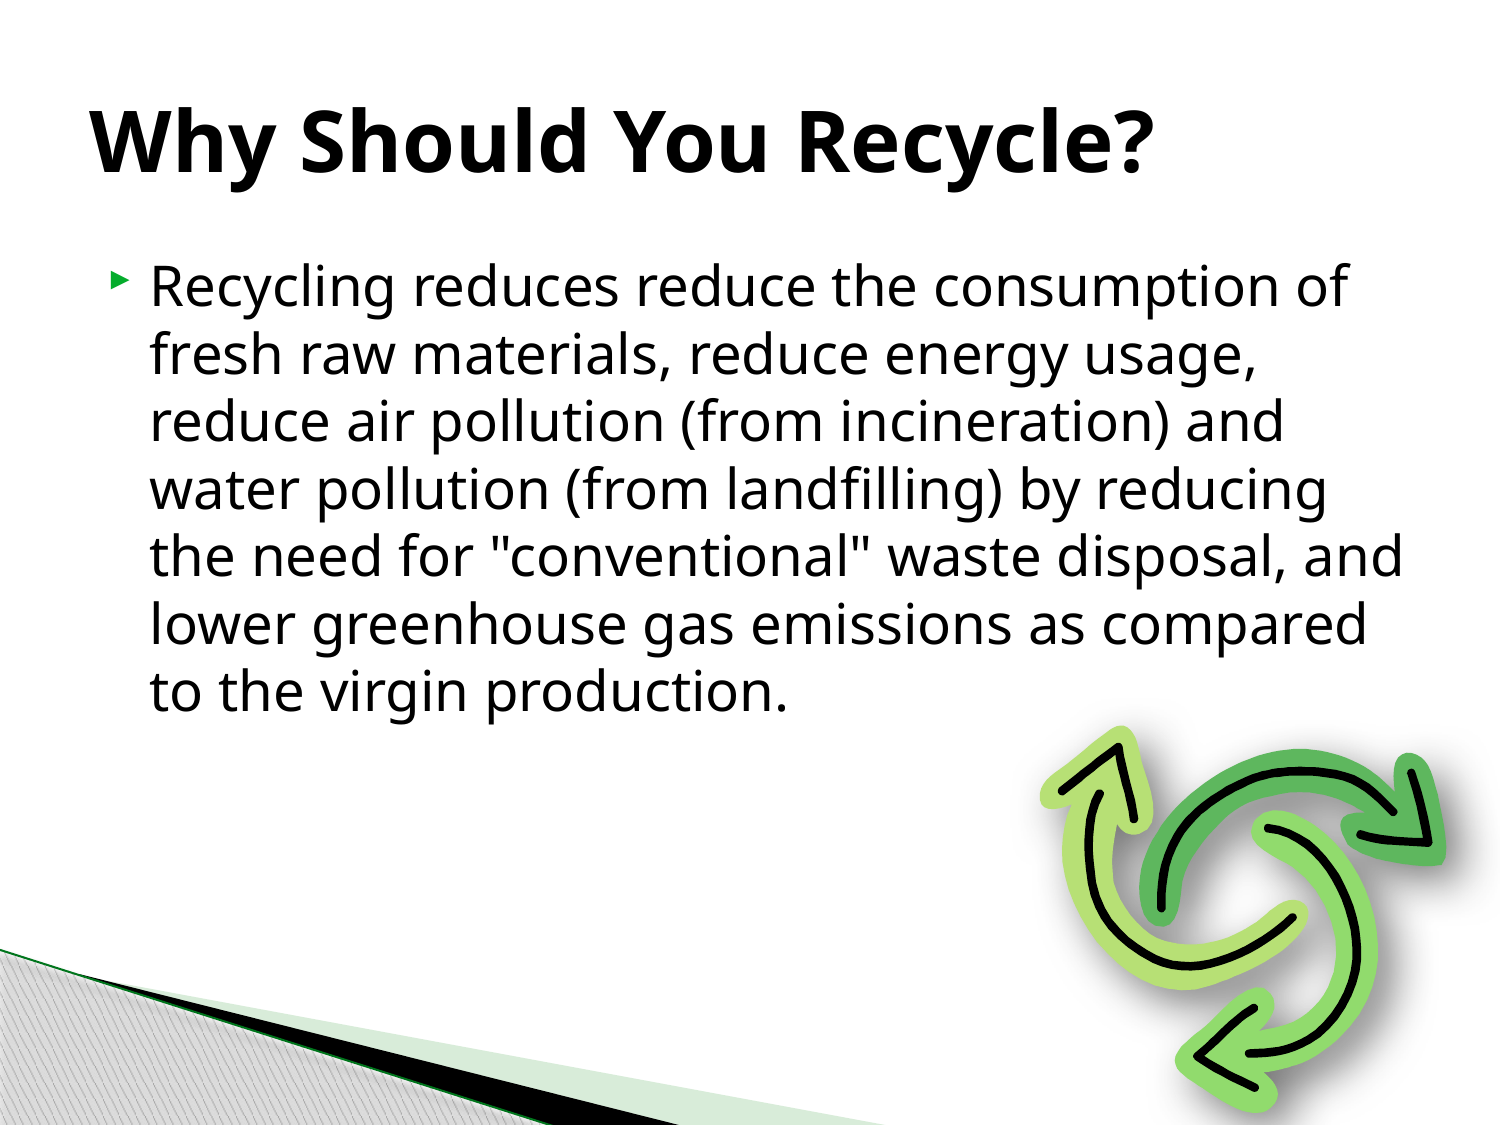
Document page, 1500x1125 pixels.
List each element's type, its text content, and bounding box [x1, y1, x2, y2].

list Recycling reduces reduce the consumption of fresh raw materials, reduce energy usage, reduce air pollution (from incineration) and water pollution (from landfilling) by reducing the need for "conventional" waste disposal, and lower greenhouse gas emissions as compared to the virgin production. [75, 243, 1425, 986]
title Why Should You Recycle? [75, 45, 1425, 233]
picture [1037, 720, 1451, 1125]
